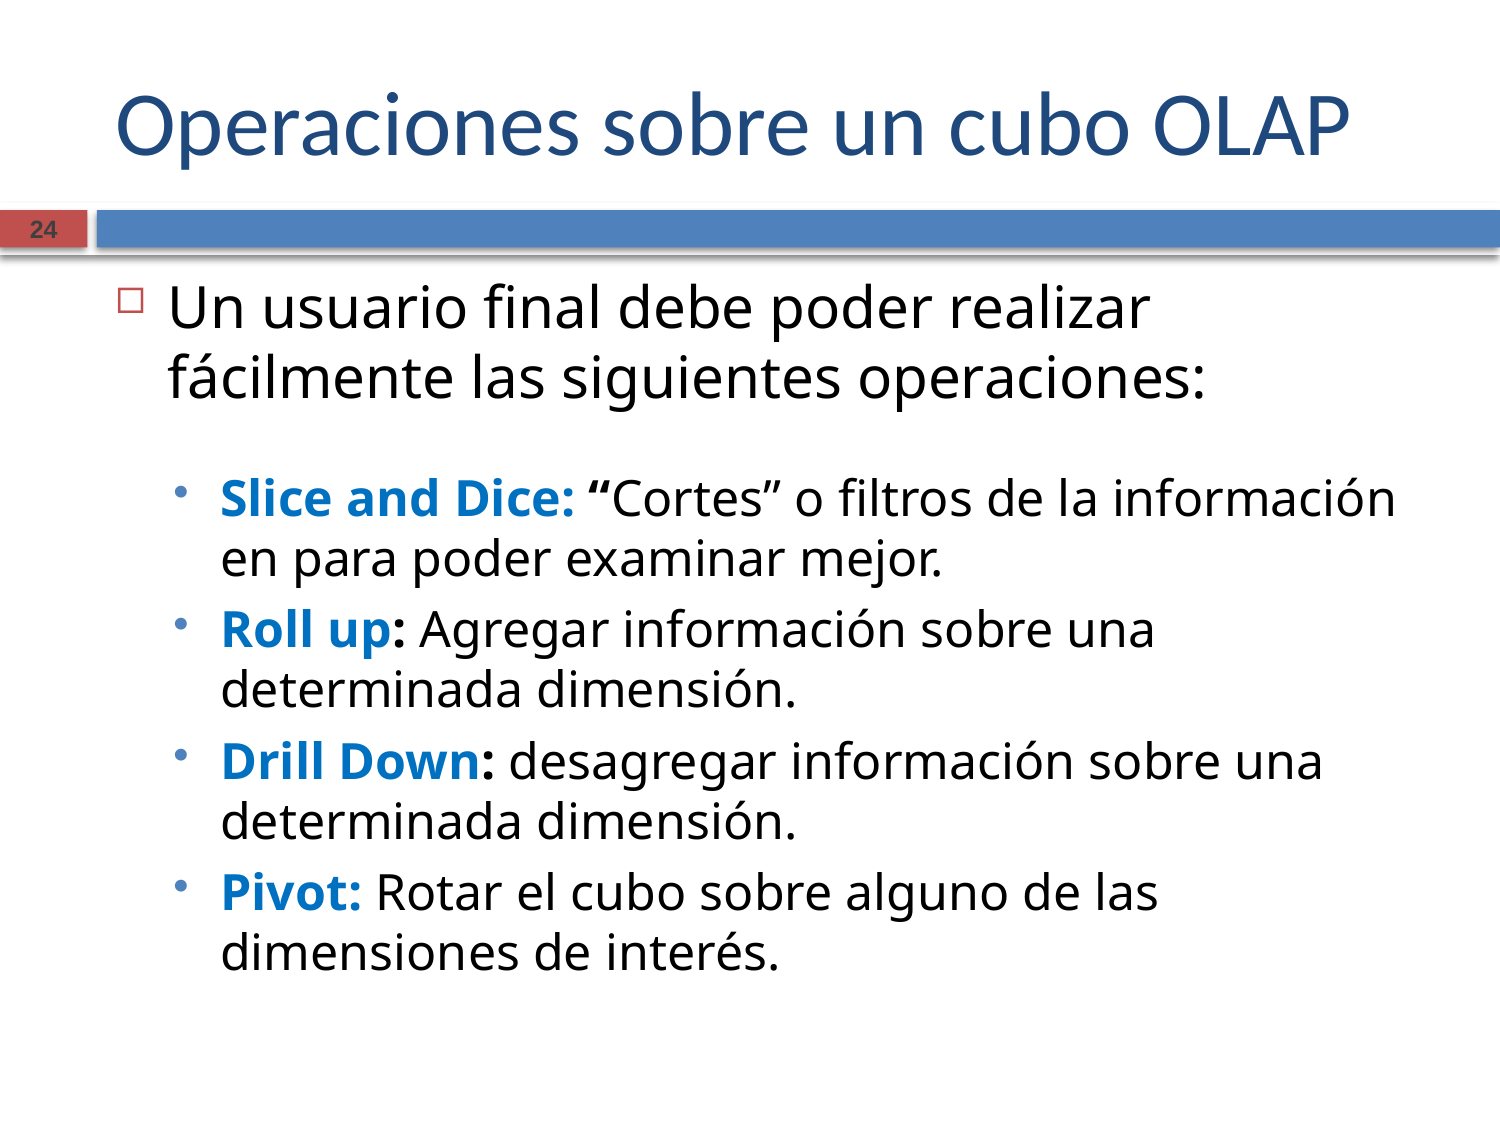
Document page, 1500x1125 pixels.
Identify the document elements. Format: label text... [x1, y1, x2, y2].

list Un usuario final debe poder realizar fácilmente las siguientes operaciones: Slice and Dice: “Cortes” o filtros de la información en para poder examinar mejor. Roll up: Agregar información sobre una determinada dimensión. Drill Down: desagregar información sobre una determinada dimensión. Pivot: Rotar el cubo sobre alguno de las dimensiones de interés. [100, 262, 1438, 1000]
slide_number 24 [0, 208, 88, 249]
title Operaciones sobre un cubo OLAP [100, 37, 1438, 200]
